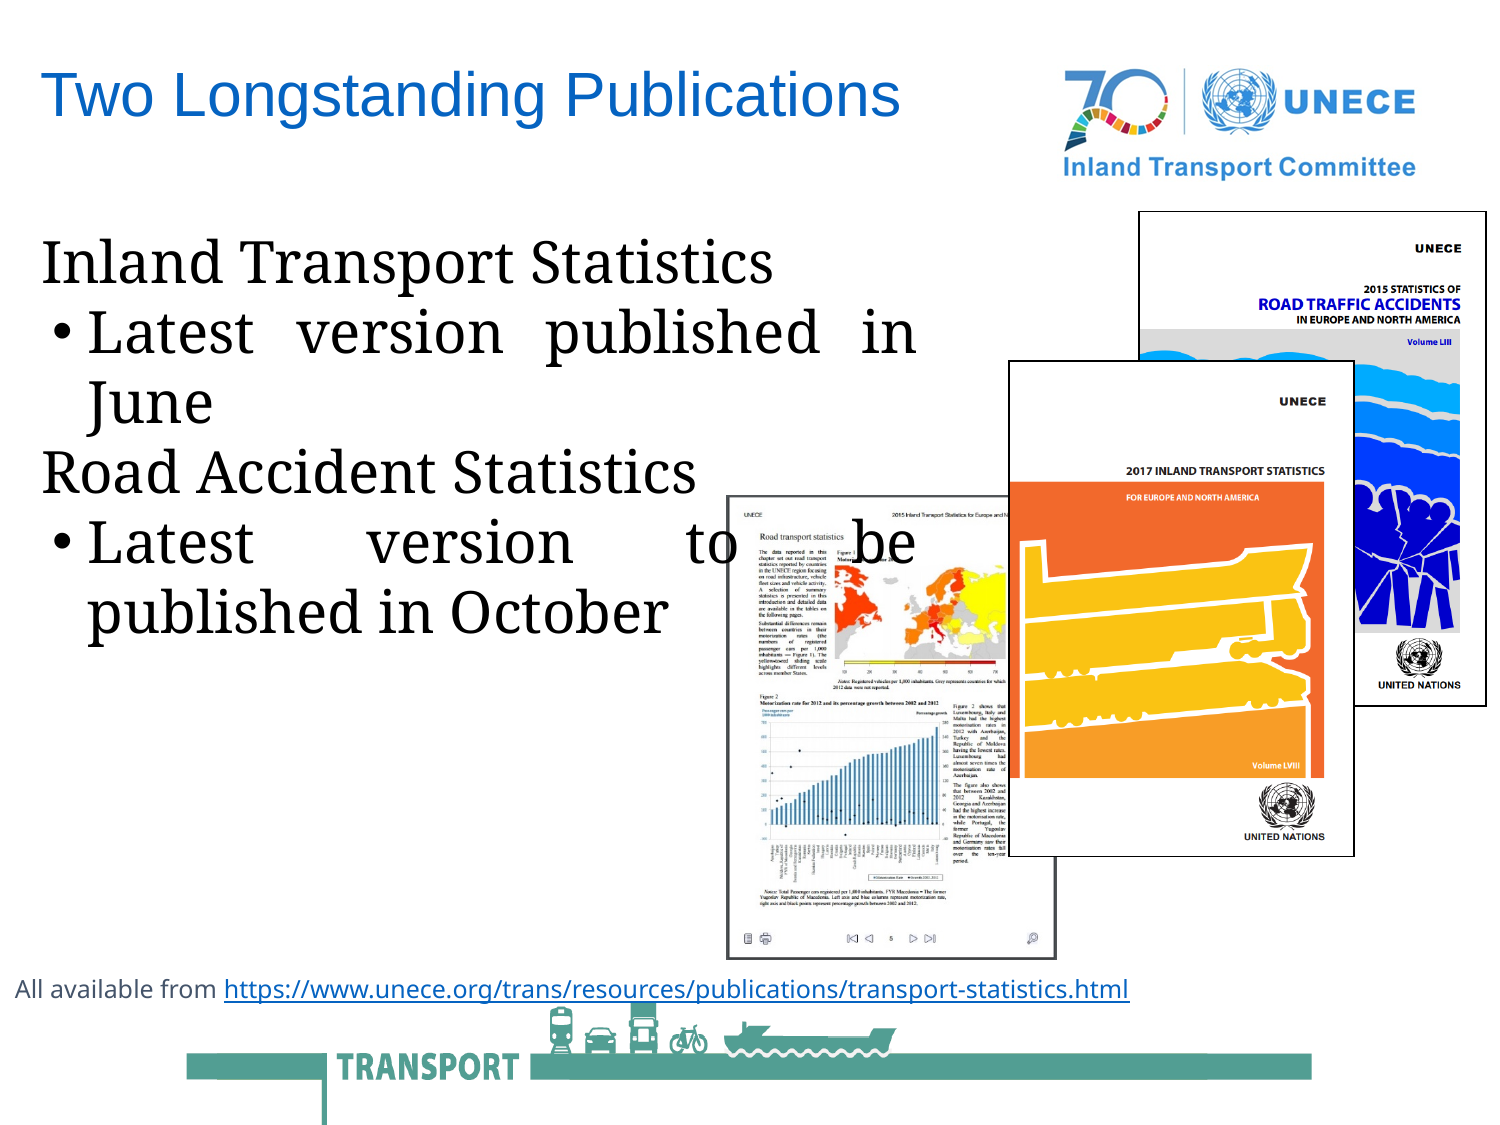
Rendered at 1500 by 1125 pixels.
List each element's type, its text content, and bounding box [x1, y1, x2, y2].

picture [186, 987, 1312, 1125]
picture [1056, 65, 1422, 182]
text_box Inland Transport Statistics Latest version published in June Road Accident Statistics Latest version to be published in October [41, 225, 919, 628]
text_box All available from https://www.unece.org/trans/resources/publications/transport-statistics.html [0, 966, 1169, 1016]
picture [725, 212, 1486, 960]
text_box Two Longstanding Publications [40, 62, 945, 152]
